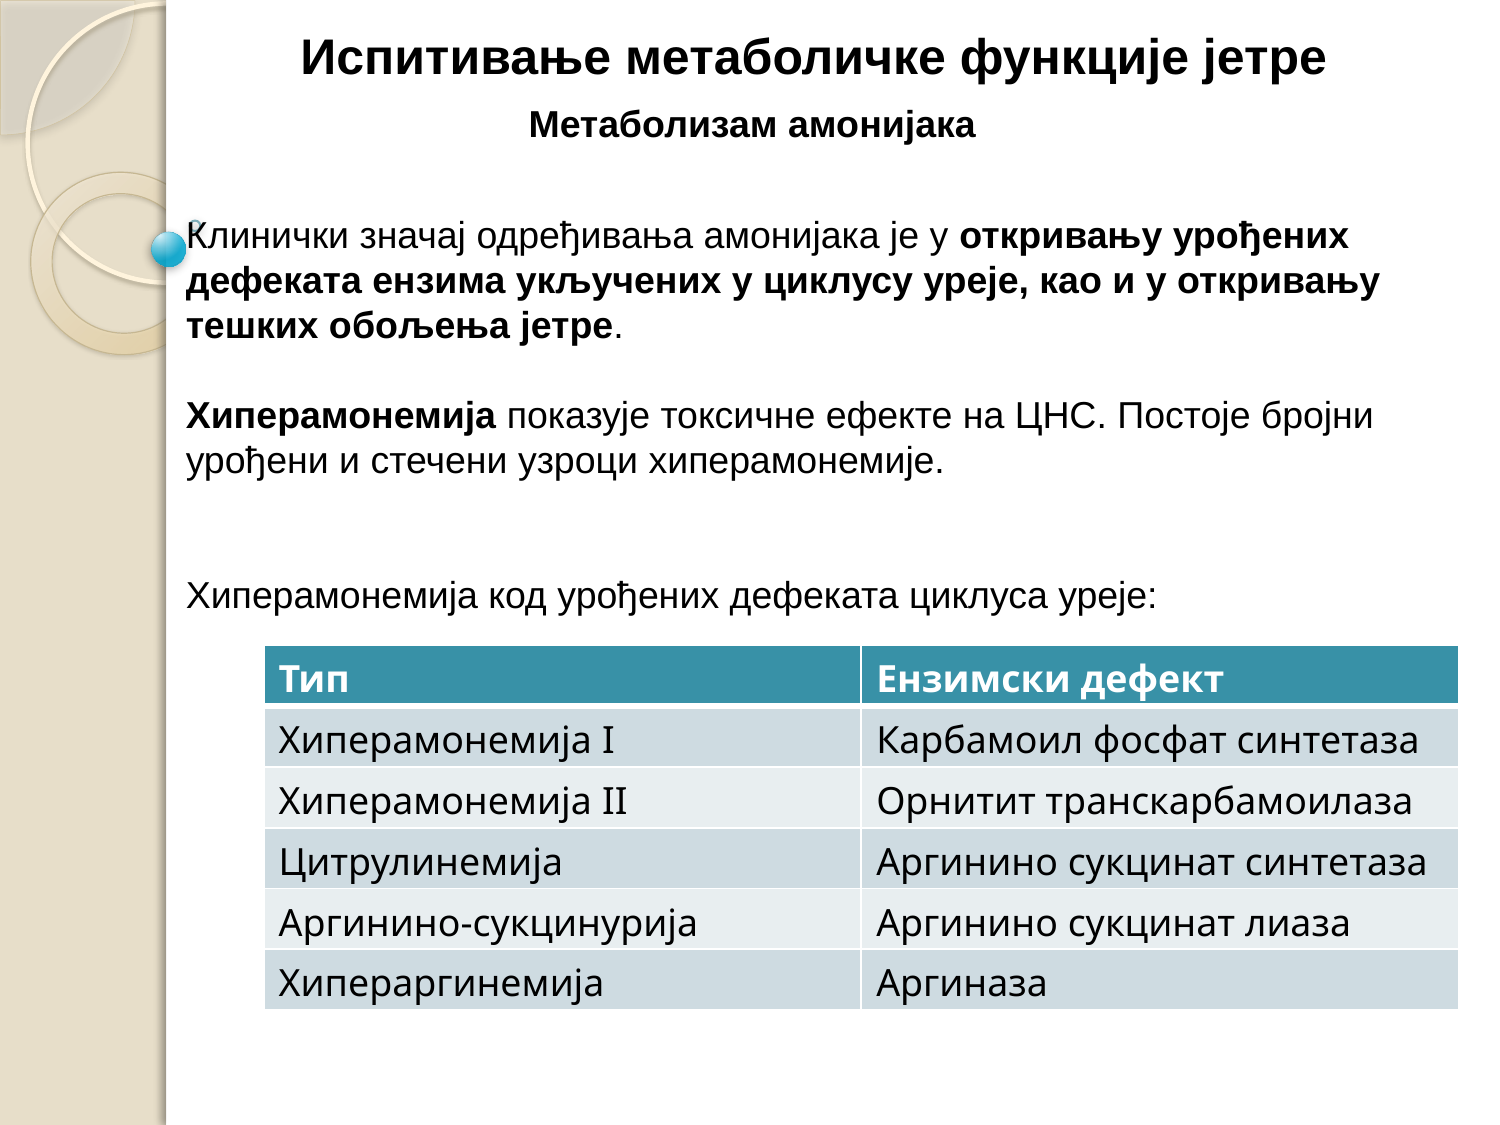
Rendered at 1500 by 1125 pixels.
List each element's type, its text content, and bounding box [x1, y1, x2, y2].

text_box Испитивање метаболичке функције јетре [285, 0, 1500, 92]
table_cell Аргиназа [862, 950, 1458, 1009]
table_cell Хиперамонемија II [265, 768, 860, 827]
table_header Тип [265, 646, 860, 703]
table_cell Орнитит транскарбамоилаза [862, 768, 1458, 827]
table_cell Цитрулинемија [265, 829, 860, 888]
table_cell Аргинино сукцинат синтетаза [862, 829, 1458, 888]
table_cell Хиперамонемија I [265, 709, 860, 766]
table_cell Аргинино-сукцинурија [265, 889, 860, 948]
table_cell Хипераргинемија [265, 950, 860, 1009]
text_box Метаболизам амонијака [513, 93, 1264, 198]
text_box Клинички значај одређивања амонијака је у откривању урођених дефеката ензима укључених у циклусу уреје, као и у откривању тешких обољења јетре. Хиперамонемија показује токсичне ефекте на ЦНС. Постоје бројни урођени и стечени узроци хиперамонемије. Хиперамонемија код урођених дефеката циклуса уреје: [171, 204, 1483, 714]
table_cell Аргинино сукцинат лиаза [862, 889, 1458, 948]
table_cell Карбамоил фосфат синтетаза [862, 709, 1458, 766]
table_header Ензимски дефект [862, 646, 1458, 703]
